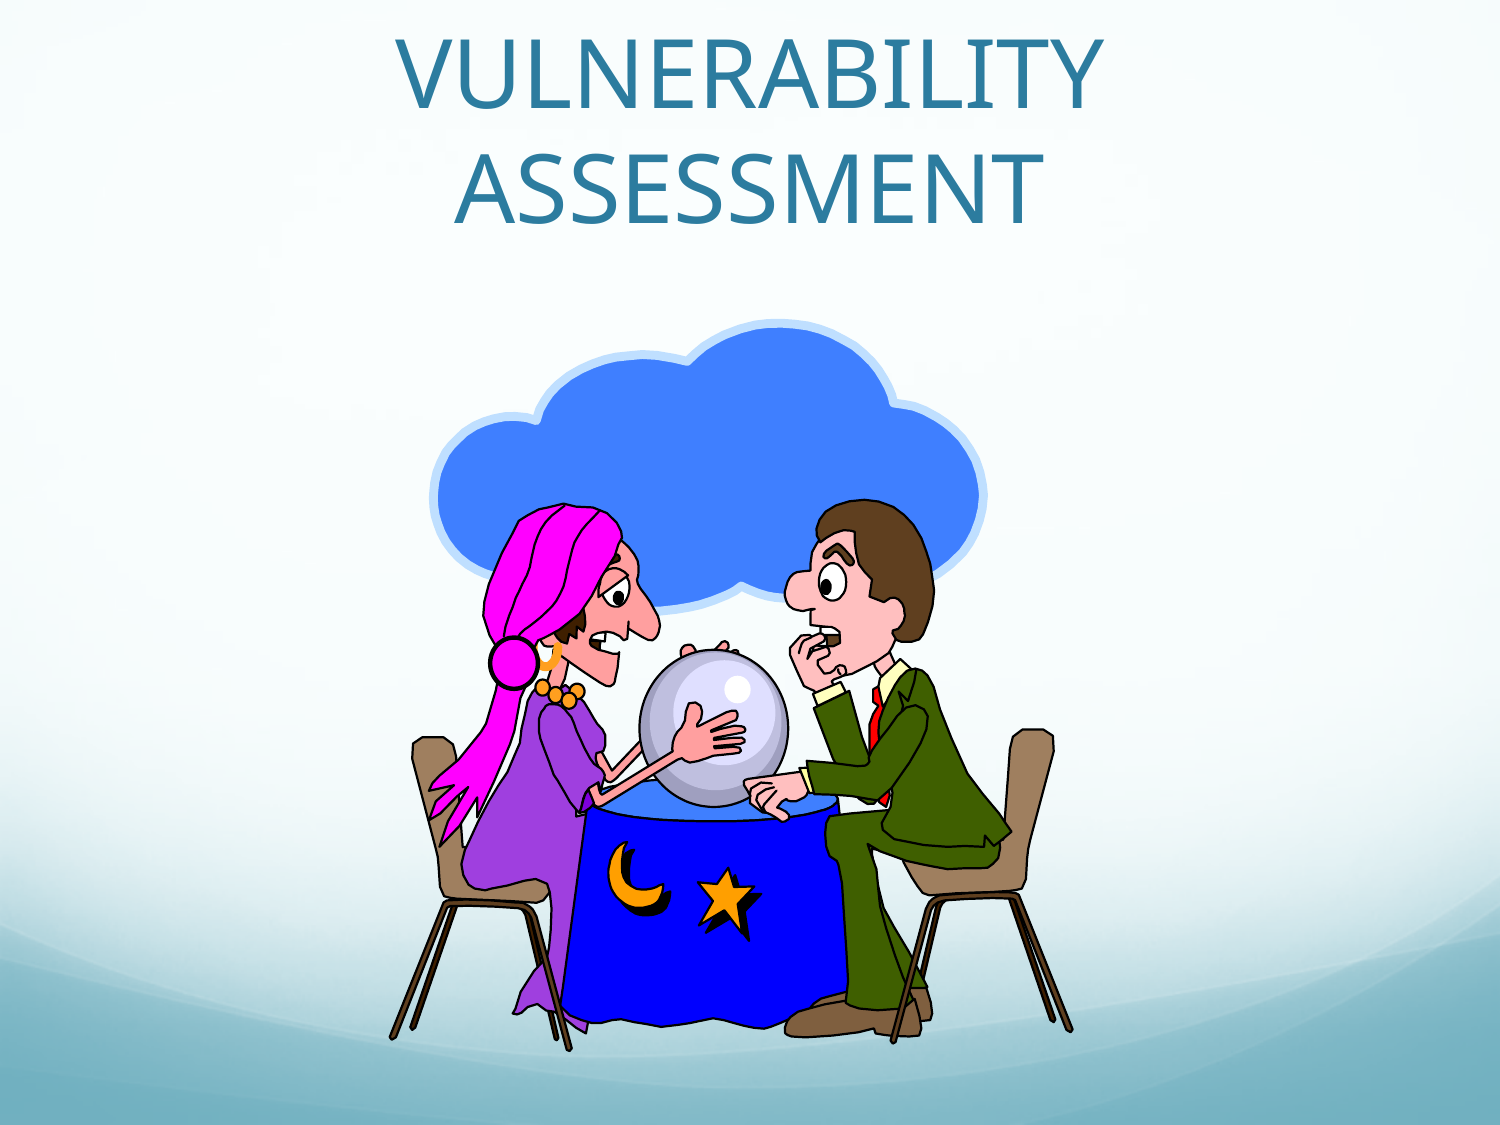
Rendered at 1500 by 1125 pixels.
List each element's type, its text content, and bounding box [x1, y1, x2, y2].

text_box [386, 311, 1078, 1058]
title VULNERABILITY ASSESSMENT [90, 17, 1410, 237]
